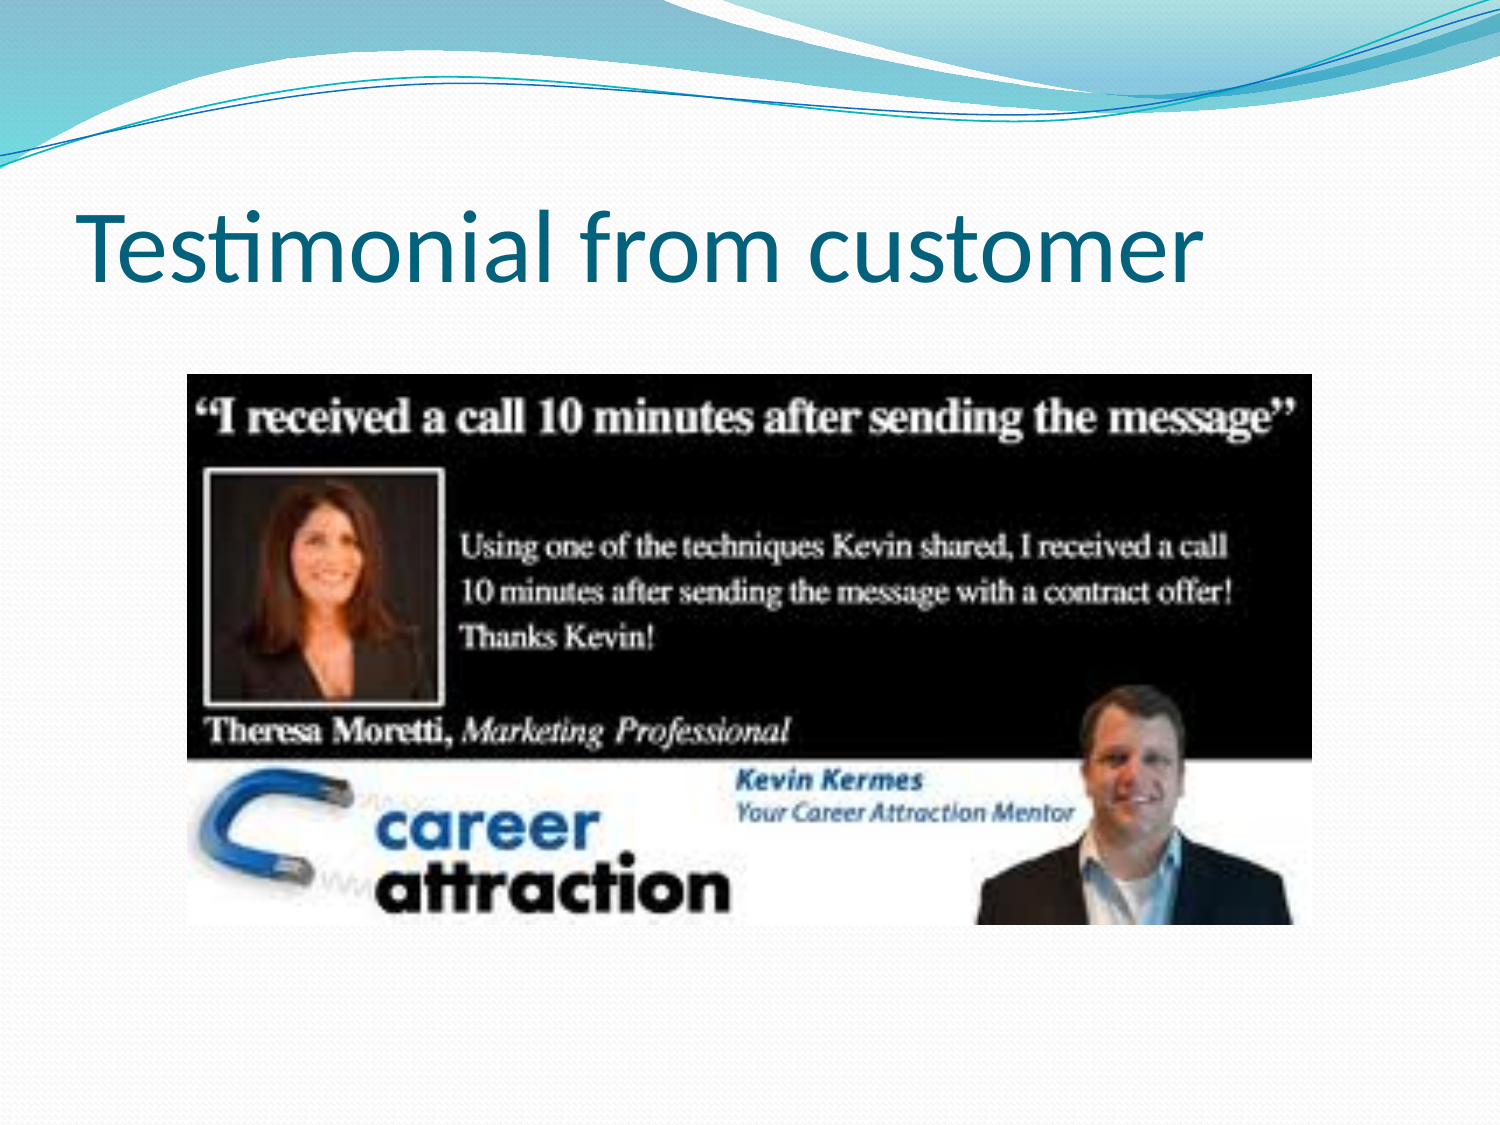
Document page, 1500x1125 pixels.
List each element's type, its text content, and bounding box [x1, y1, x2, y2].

title Testimonial from customer [75, 115, 1425, 303]
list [187, 374, 1313, 926]
